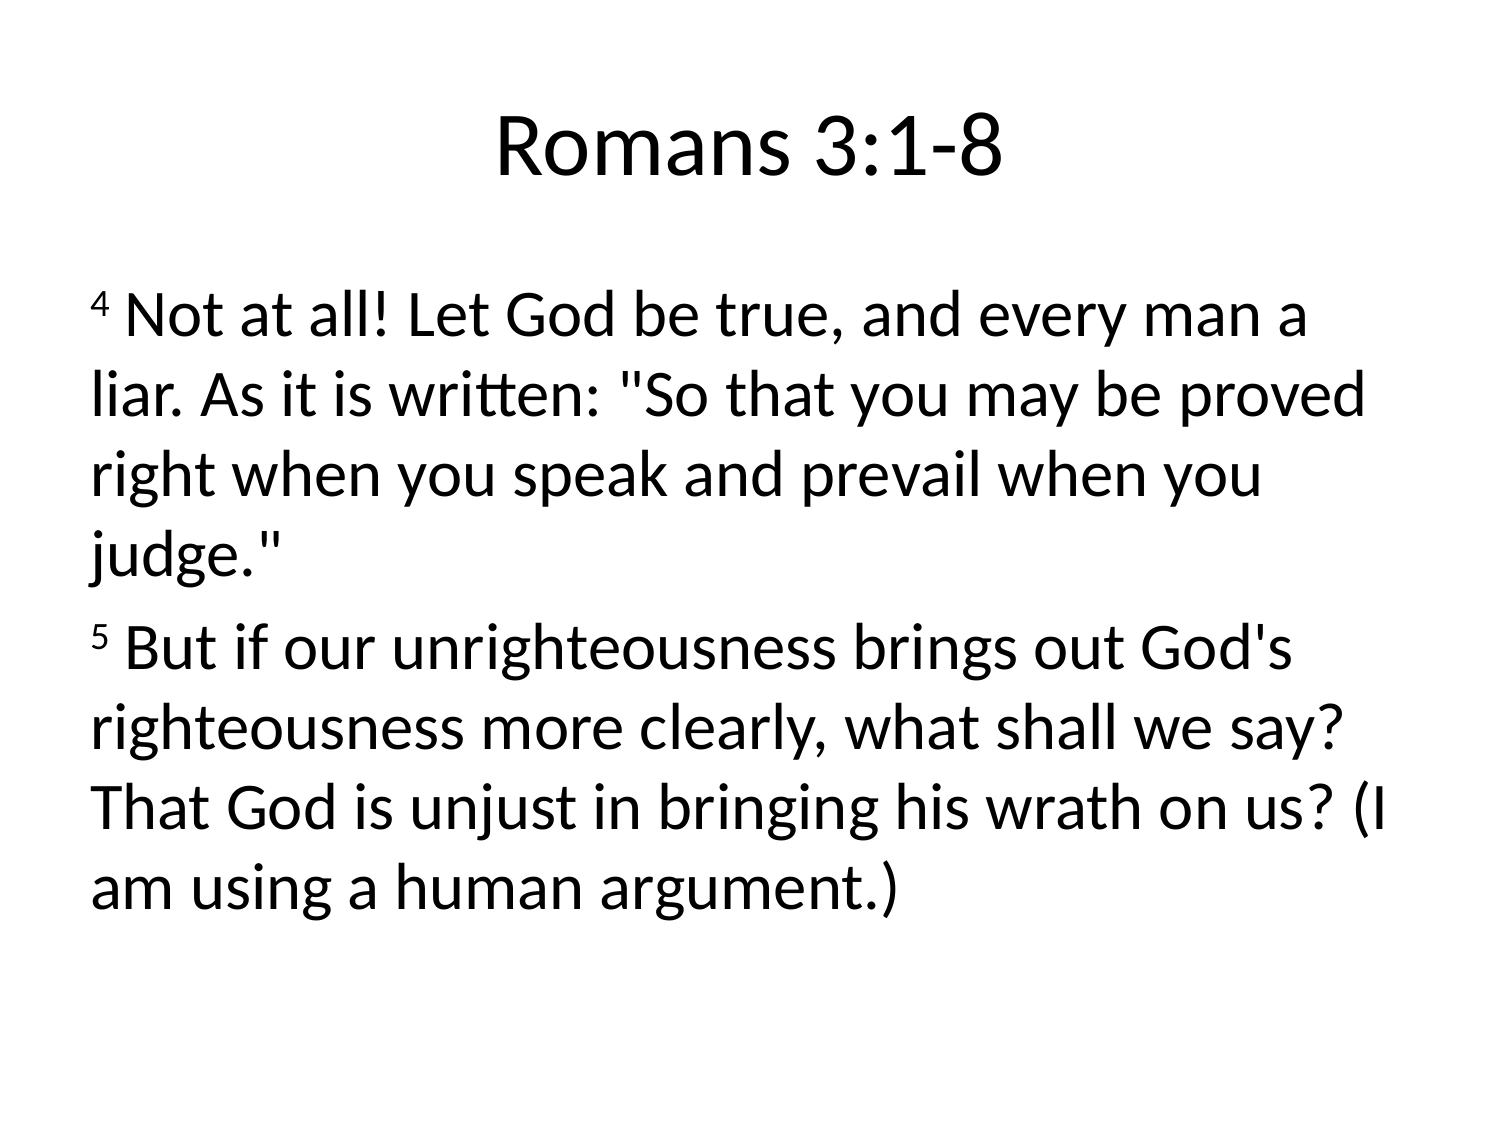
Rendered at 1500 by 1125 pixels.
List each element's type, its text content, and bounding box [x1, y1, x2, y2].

title Romans 3:1-8 [75, 45, 1425, 233]
list 4 Not at all! Let God be true, and every man a liar. As it is written: "So that you may be proved right when you speak and prevail when you judge." 5 But if our unrighteousness brings out God's righteousness more clearly, what shall we say? That God is unjust in bringing his wrath on us? (I am using a human argument.) [75, 262, 1425, 1005]
